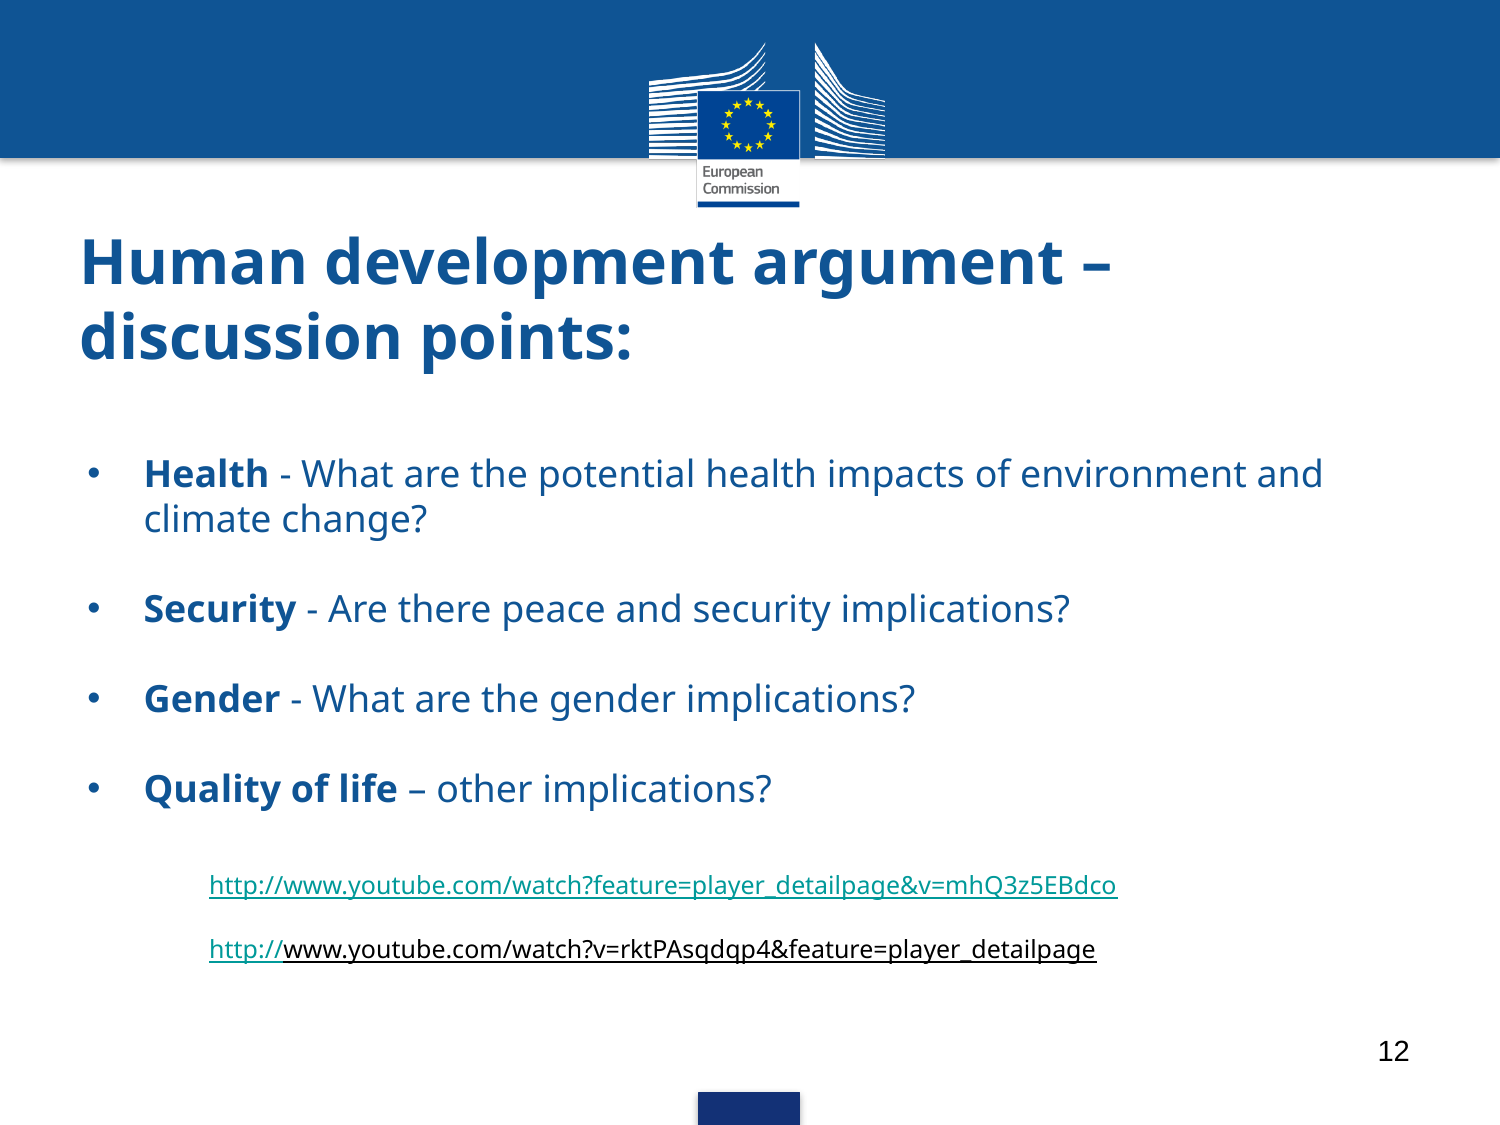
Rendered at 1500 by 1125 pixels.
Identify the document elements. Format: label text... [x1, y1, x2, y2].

text_box Health - What are the potential health impacts of environment and climate change? Security - Are there peace and security implications? Gender - What are the gender implications? Quality of life – other implications? [72, 442, 1375, 818]
slide_number 12 [1074, 1024, 1426, 1103]
text_box http://www.youtube.com/watch?feature=player_detailpage&v=mhQ3z5EBdco http://www.youtube.com/watch?v=rktPAsqdqp4&feature=player_detailpage [194, 862, 1134, 976]
picture [649, 42, 885, 208]
title Human development argument – discussion points: [64, 219, 1416, 374]
